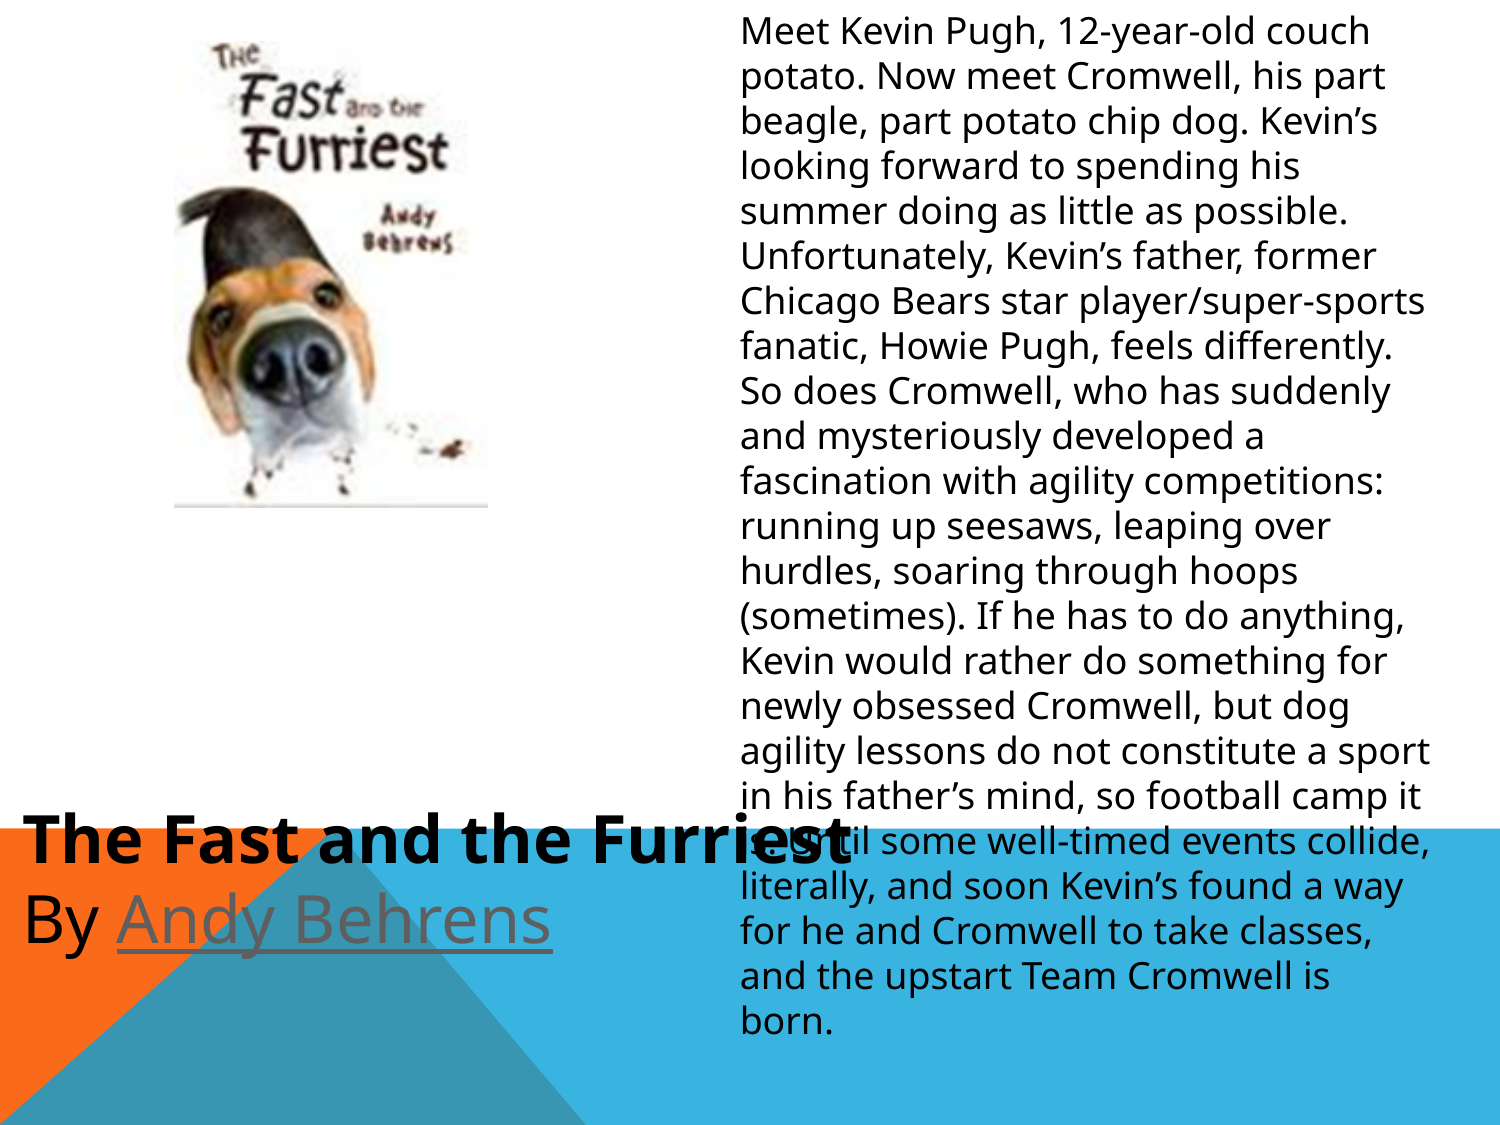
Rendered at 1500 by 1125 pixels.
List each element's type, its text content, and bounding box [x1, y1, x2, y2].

picture [174, 41, 488, 508]
text_box Meet Kevin Pugh, 12-year-old couch potato. Now meet Cromwell, his part beagle, part potato chip dog. Kevin’s looking forward to spending his summer doing as little as possible. Unfortunately, Kevin’s father, former Chicago Bears star player/super-sports fanatic, Howie Pugh, feels differently. So does Cromwell, who has suddenly and mysteriously developed a fascination with agility competitions: running up seesaws, leaping over hurdles, soaring through hoops (sometimes). If he has to do anything, Kevin would rather do something for newly obsessed Cromwell, but dog agility lessons do not constitute a sport in his father’s mind, so football camp it is. Until some well-timed events collide, literally, and soon Kevin’s found a way for he and Cromwell to take classes, and the upstart Team Cromwell is born. [725, 0, 1450, 1095]
text_box The Fast and the Furriest By Andy Behrens [7, 789, 725, 1056]
